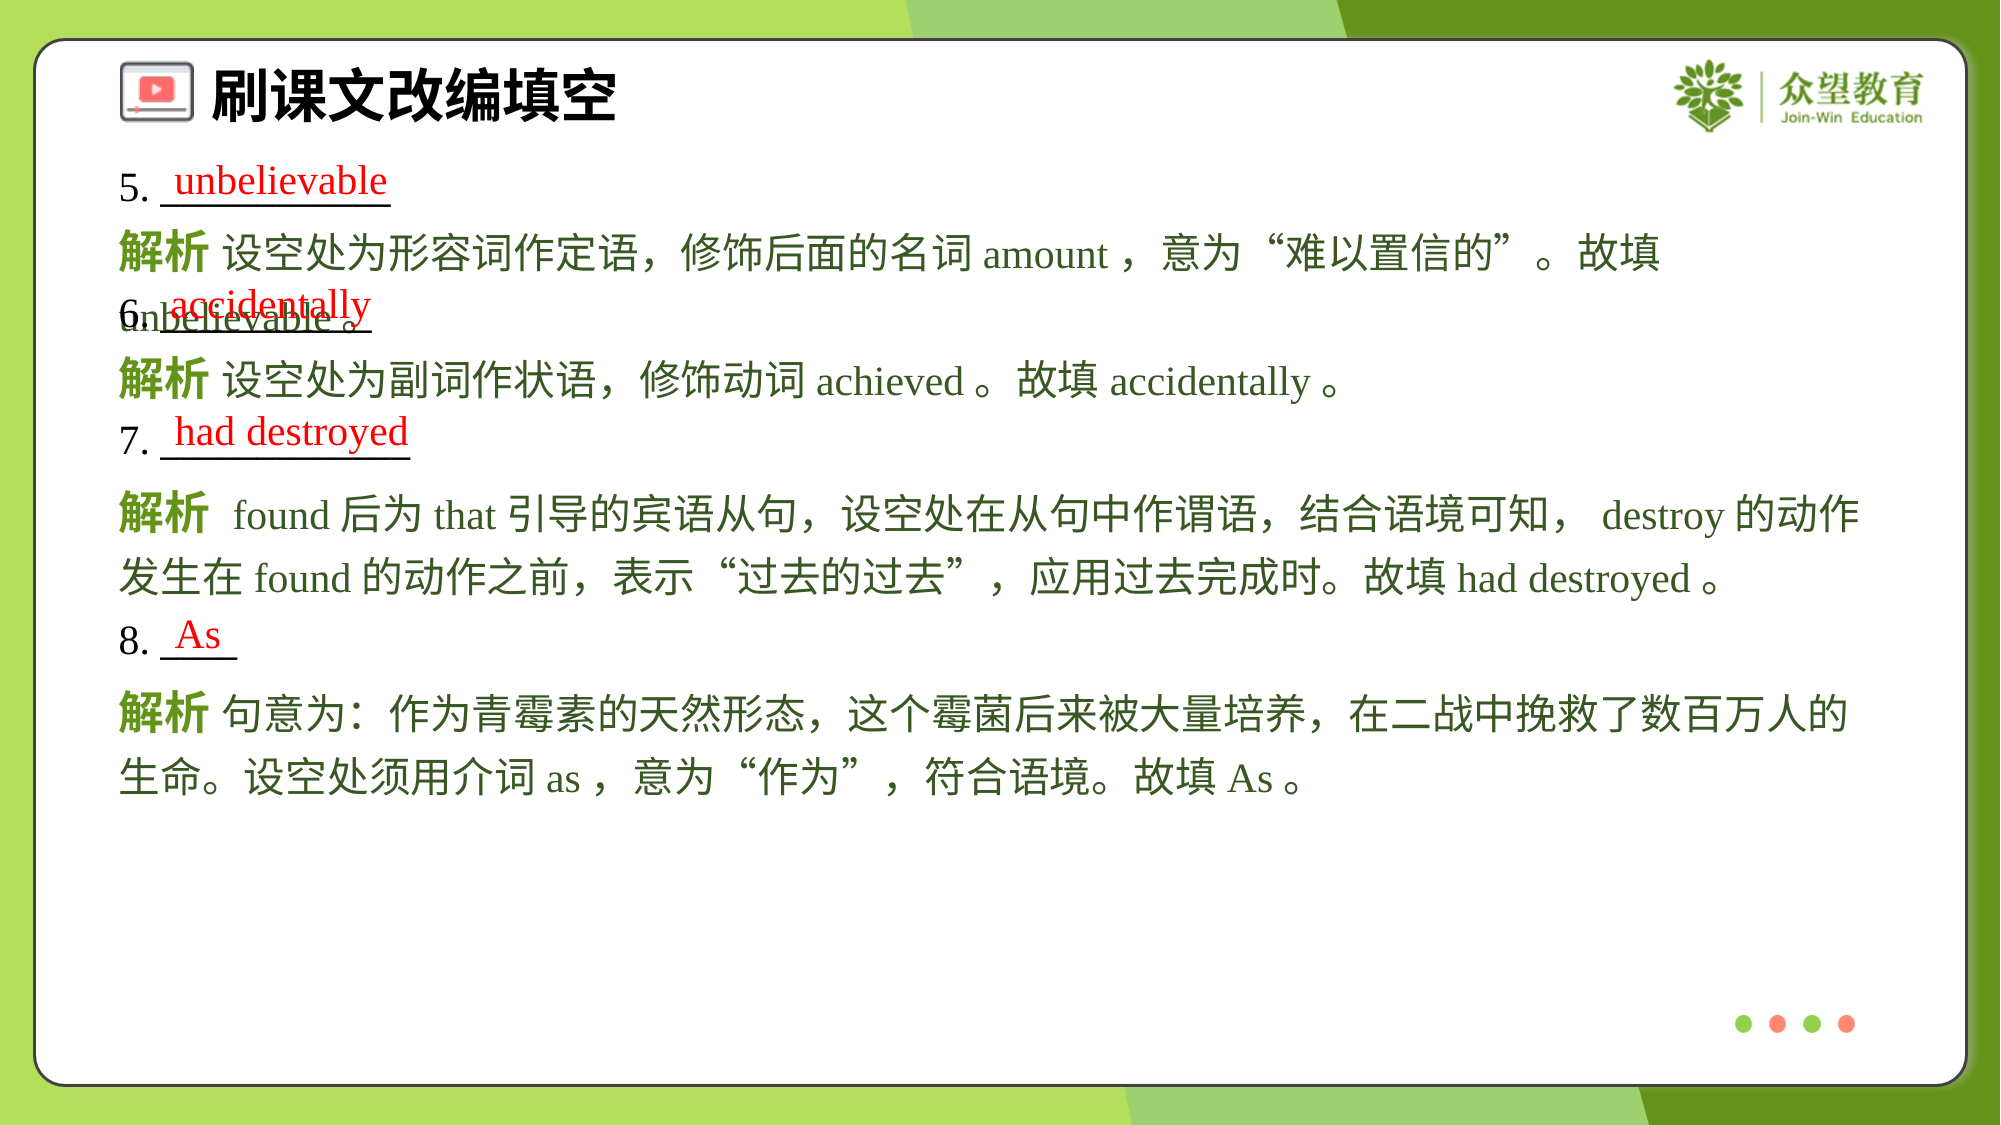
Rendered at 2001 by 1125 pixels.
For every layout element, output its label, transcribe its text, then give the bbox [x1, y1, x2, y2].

text_box accidentally [165, 264, 377, 323]
text_box 解析 found后为that引导的宾语从句，设空处在从句中作谓语，结合语境可知，destroy的动作发生在found的动作之前，表示“过去的过去”，应用过去完成时。故填had destroyed。 [118, 469, 1883, 596]
text_box 6. ___________ [118, 272, 1883, 330]
picture [0, 0, 2000, 1125]
text_box 5. ____________ [118, 146, 1883, 204]
text_box had destroyed [165, 391, 418, 449]
text_box 解析 句意为：作为青霉素的天然形态，这个霉菌后来被大量培养，在二战中挽救了数百万人的生命。设空处须用介词as，意为“作为”，符合语境。故填As。 [118, 669, 1883, 797]
text_box 解析 设空处为形容词作定语，修饰后面的名词amount，意为“难以置信的”。故填unbelievable。 [118, 209, 1883, 271]
text_box 7. _____________ [118, 399, 1883, 457]
text_box 解析 设空处为副词作状语，修饰动词achieved。故填accidentally。 [118, 336, 1883, 399]
text_box 8. ____ [118, 600, 1883, 658]
text_box unbelievable [170, 140, 392, 199]
text_box As [170, 594, 226, 652]
